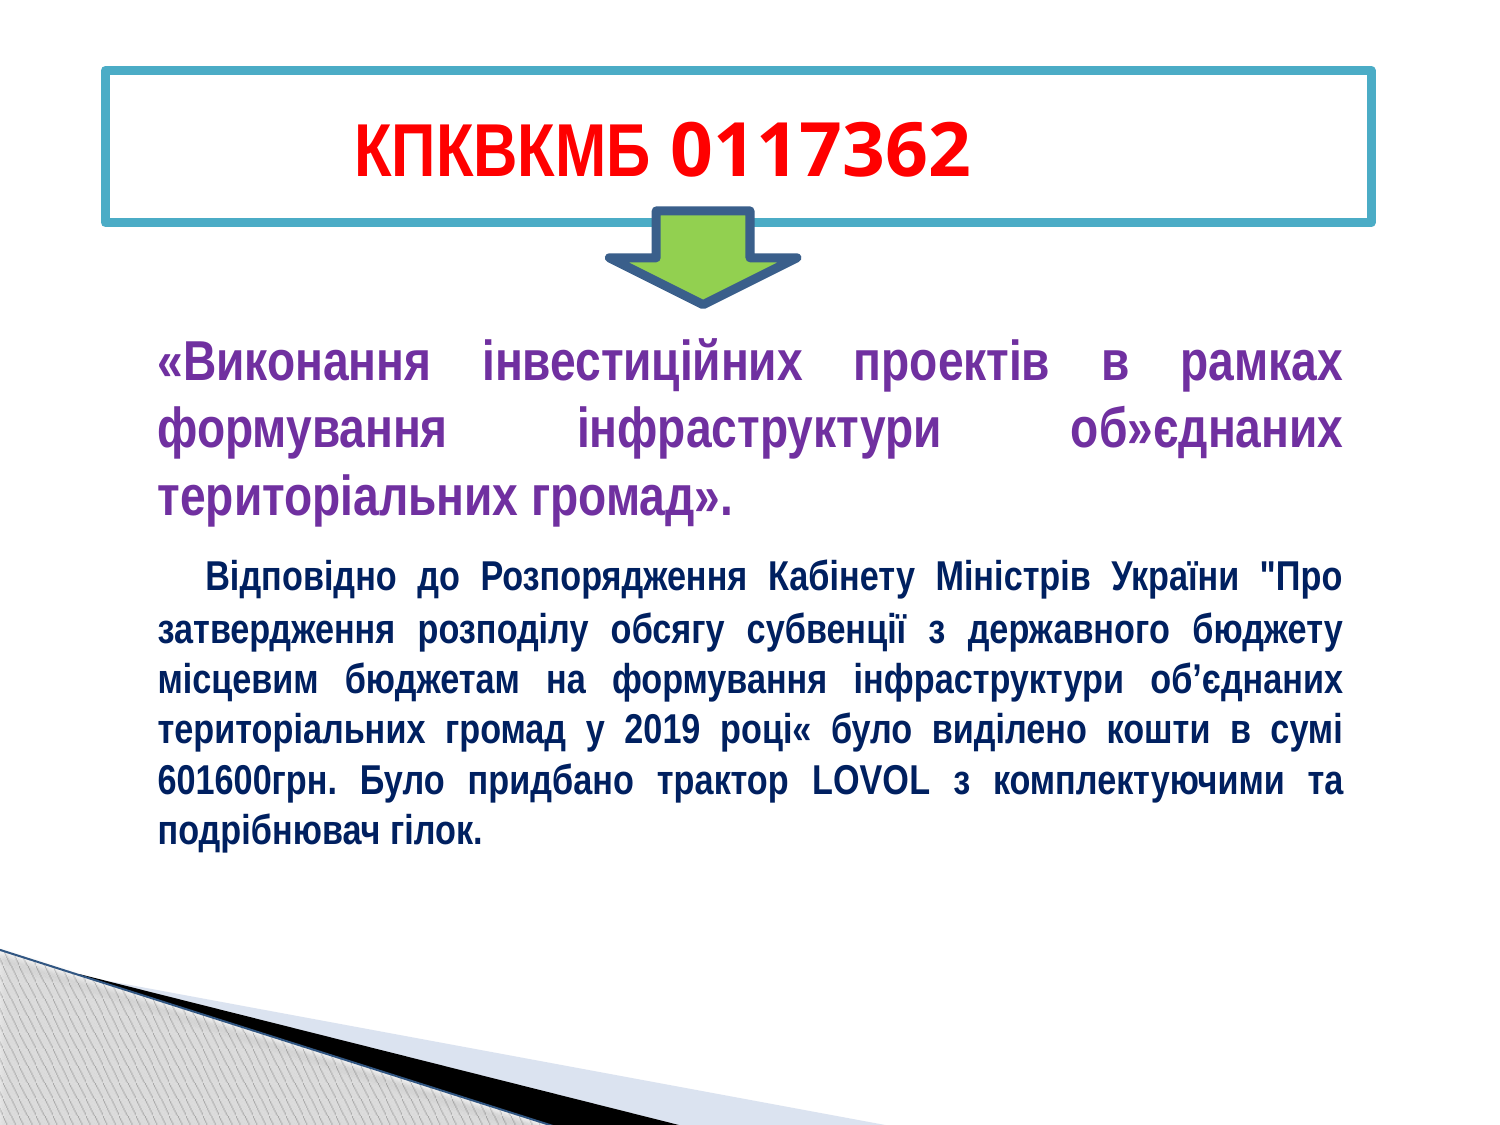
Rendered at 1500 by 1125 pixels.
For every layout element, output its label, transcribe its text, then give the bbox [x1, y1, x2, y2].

title КПКВКМБ 0117362 [101, 66, 1376, 227]
text_box [604, 206, 802, 309]
list «Виконання інвестиційних проектів в рамках формування інфраструктури об»єднаних територіальних громад». Відповідно до Розпорядження Кабінету Міністрів України "Про затвердження розподілу обсягу субвенції з державного бюджету місцевим бюджетам на формування інфраструктури об’єднаних територіальних громад у 2019 році« було виділено кошти в сумі 601600грн. Було придбано трактор LOVOL з комплектуючими та подрібнювач гілок. [143, 316, 1359, 903]
